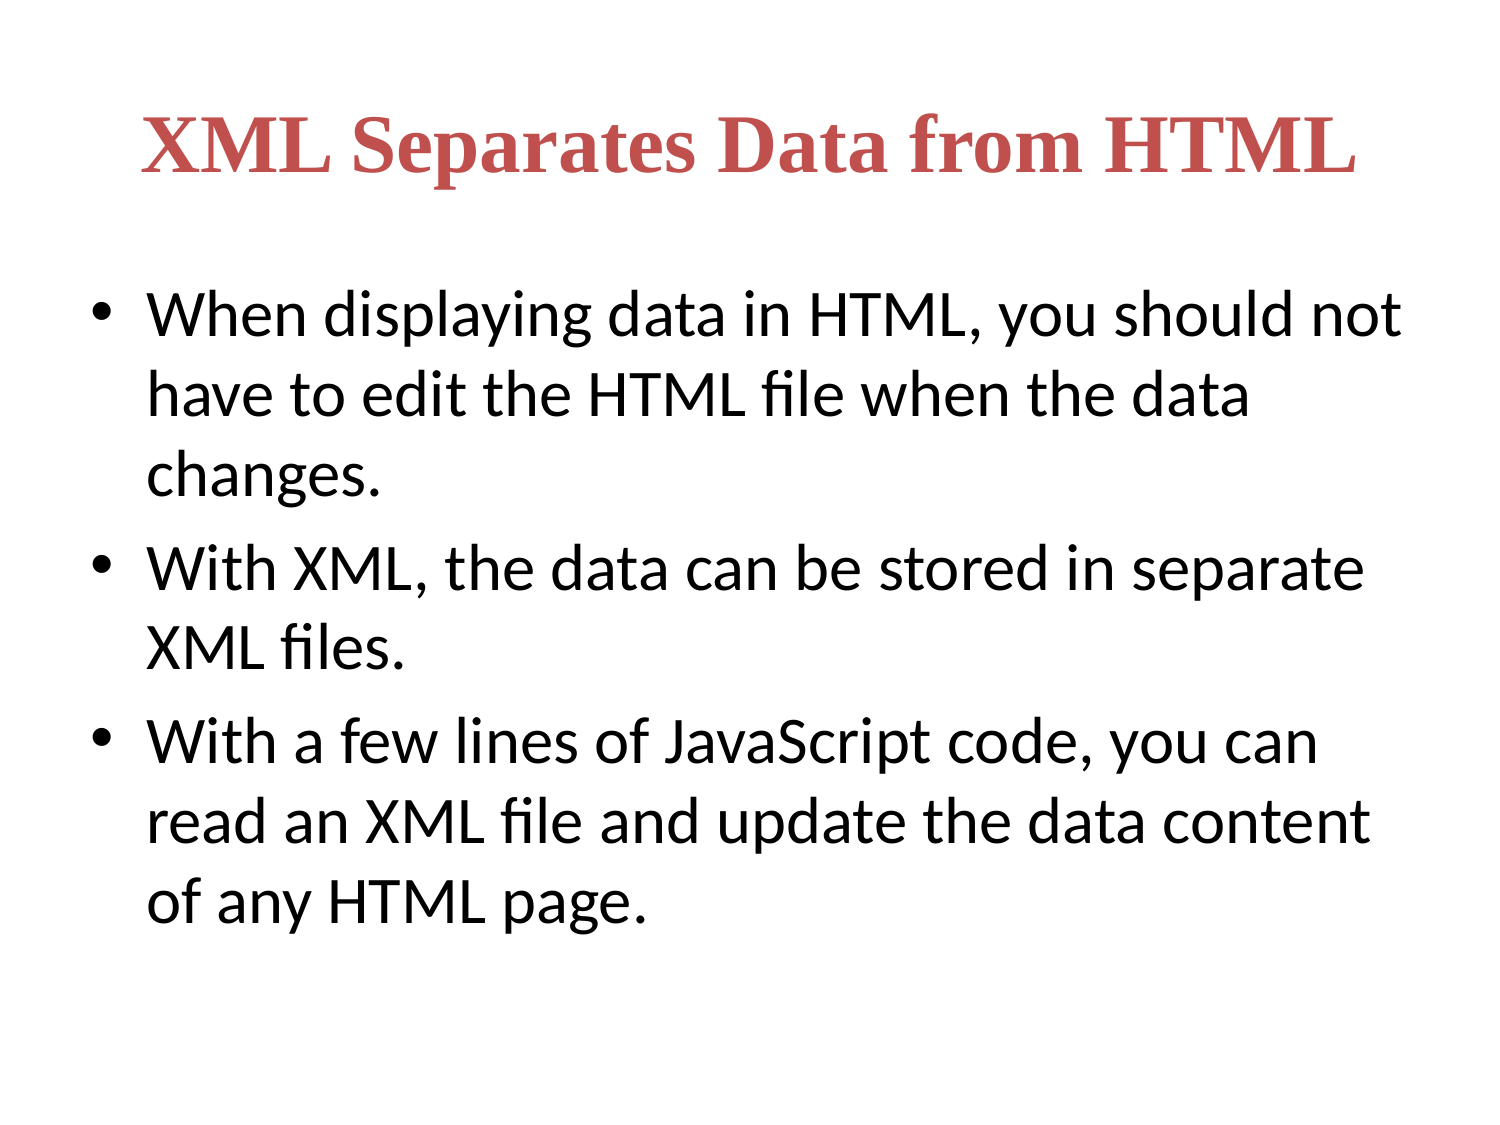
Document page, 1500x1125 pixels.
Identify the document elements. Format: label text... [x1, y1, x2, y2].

title XML Separates Data from HTML [75, 45, 1425, 233]
list When displaying data in HTML, you should not have to edit the HTML file when the data changes. With XML, the data can be stored in separate XML files. With a few lines of JavaScript code, you can read an XML file and update the data content of any HTML page. [75, 262, 1425, 1005]
